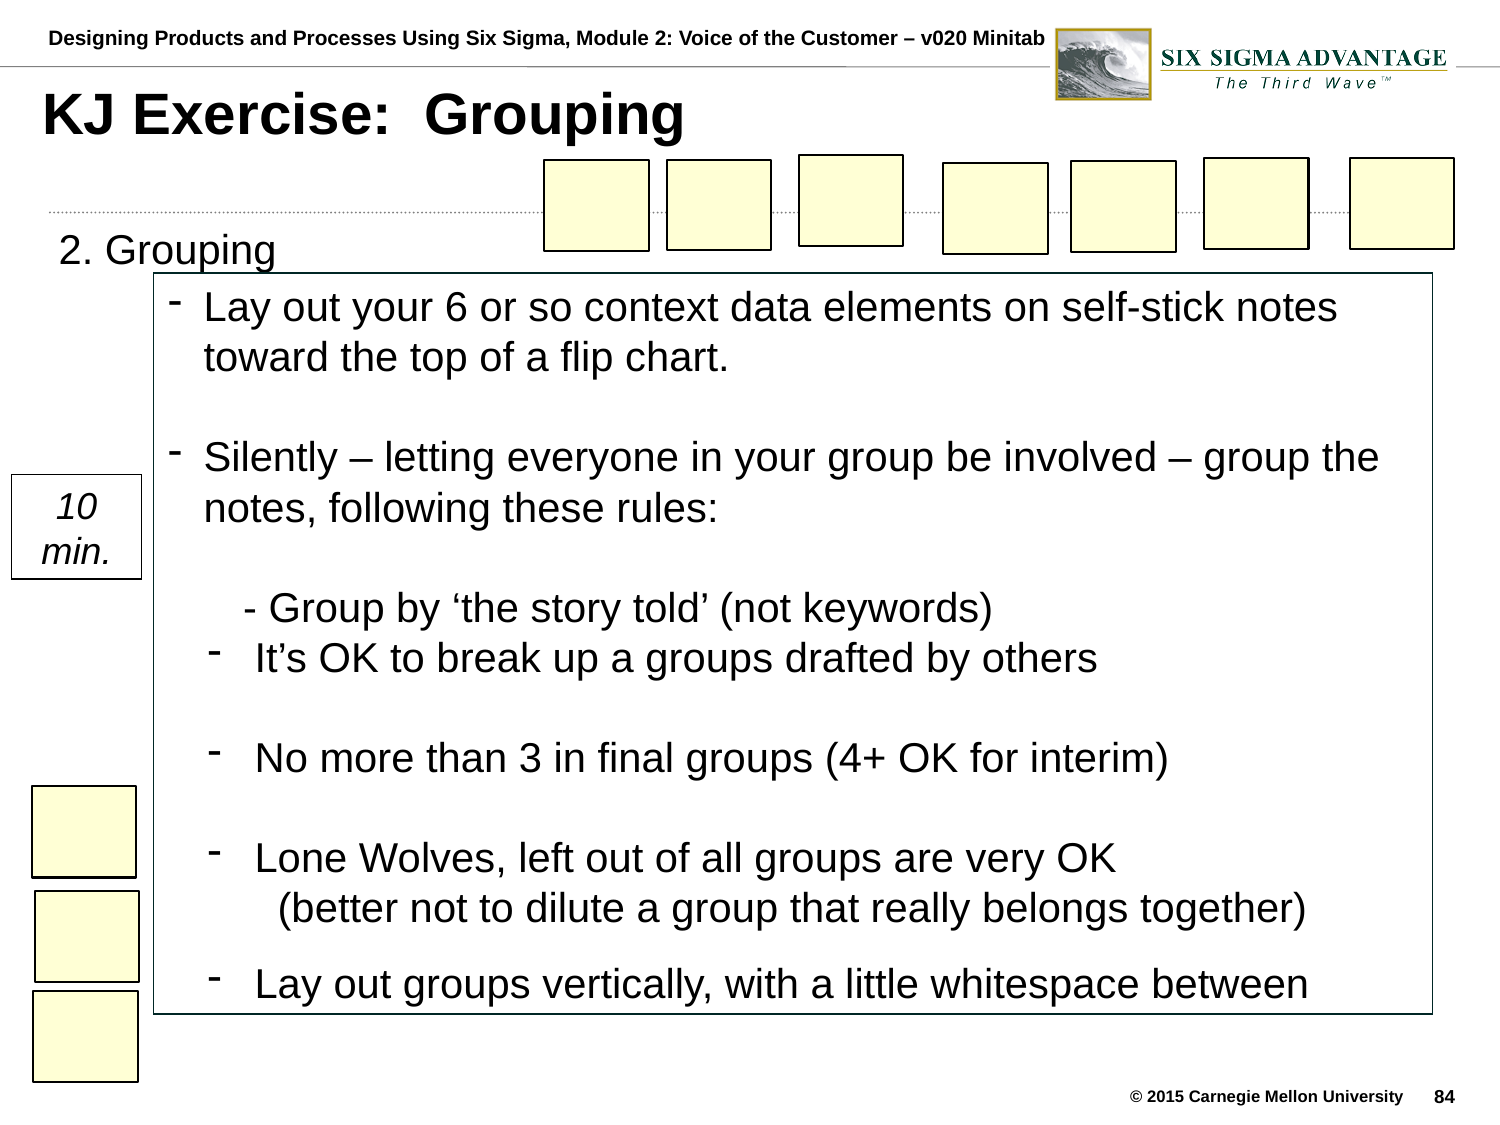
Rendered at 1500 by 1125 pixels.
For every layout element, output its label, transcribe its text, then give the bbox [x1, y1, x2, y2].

text_box 10 min. [11, 474, 142, 580]
text_box [798, 154, 904, 247]
text_box 2. Grouping [43, 215, 1377, 281]
text_box [544, 159, 649, 251]
picture [1049, 24, 1456, 104]
text_box [1204, 157, 1309, 249]
text_box [1349, 157, 1455, 249]
text_box [666, 159, 772, 251]
title KJ Exercise: Grouping [42, 89, 1438, 147]
text_box [943, 163, 1048, 255]
text_box [31, 786, 137, 878]
text_box [33, 990, 138, 1082]
text_box [34, 890, 139, 982]
text_box Lay out your 6 or so context data elements on self-stick notes toward the top of a flip chart. Silently – letting everyone in your group be involved – group the notes, following these rules: - Group by ‘the story told’ (not keywords) It’s OK to break up a groups drafted by others No more than 3 in final groups (4+ OK for interim) Lone Wolves, left out of all groups are very OK (better not to dilute a group that really belongs together) Lay out groups vertically, with a little whitespace between [153, 272, 1433, 1015]
text_box [1071, 161, 1176, 253]
